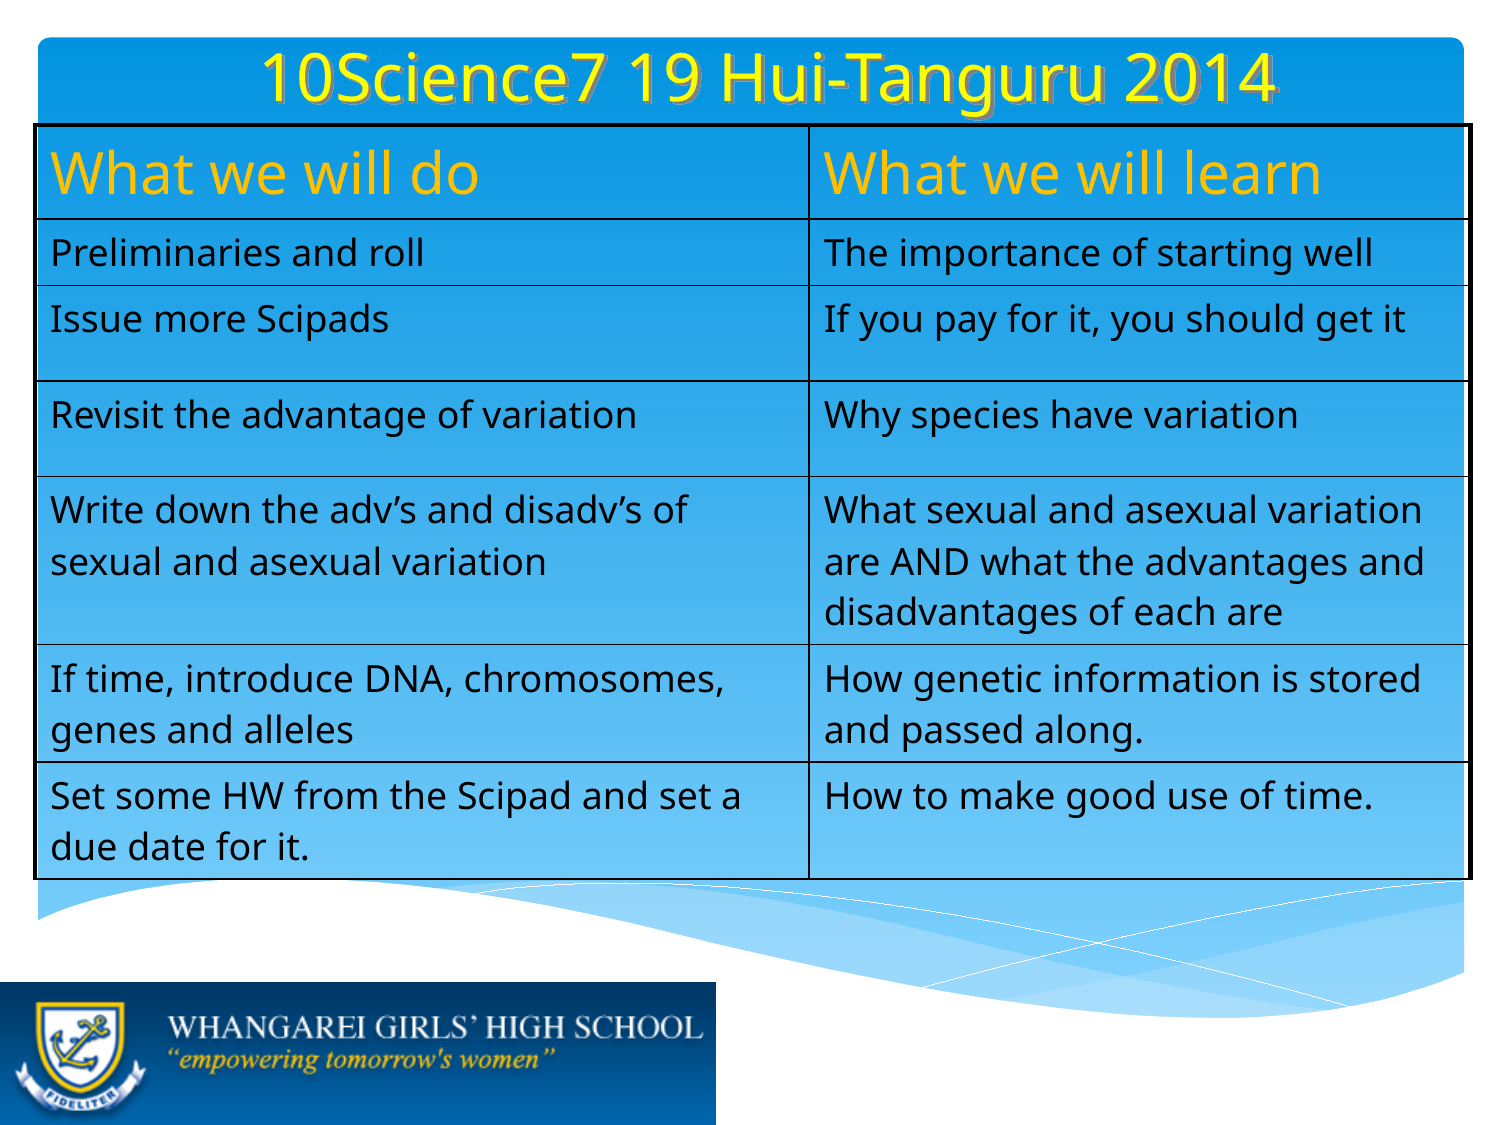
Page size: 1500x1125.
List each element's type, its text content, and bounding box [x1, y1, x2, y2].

table_cell Issue more Scipads [37, 286, 808, 380]
table_cell If you pay for it, you should get it [810, 286, 1468, 380]
picture [0, 982, 716, 1125]
table_cell Set some HW from the Scipad and set a due date for it. [37, 763, 808, 878]
text_box 10Science7 19 Hui-Tanguru 2014 [162, 24, 1375, 123]
table_cell Why species have variation [810, 382, 1468, 476]
table_cell What sexual and asexual variation are AND what the advantages and disadvantages of each are [810, 477, 1468, 644]
table_cell Write down the adv’s and disadv’s of sexual and asexual variation [37, 477, 808, 644]
table_header What we will do [37, 127, 808, 218]
table_cell How to make good use of time. [810, 763, 1468, 878]
table_cell If time, introduce DNA, chromosomes, genes and alleles [37, 645, 808, 761]
table_header What we will learn [810, 127, 1468, 218]
table_cell Revisit the advantage of variation [37, 382, 808, 476]
table_cell Preliminaries and roll [37, 220, 808, 285]
table_cell The importance of starting well [810, 220, 1468, 285]
table_cell How genetic information is stored and passed along. [810, 645, 1468, 761]
